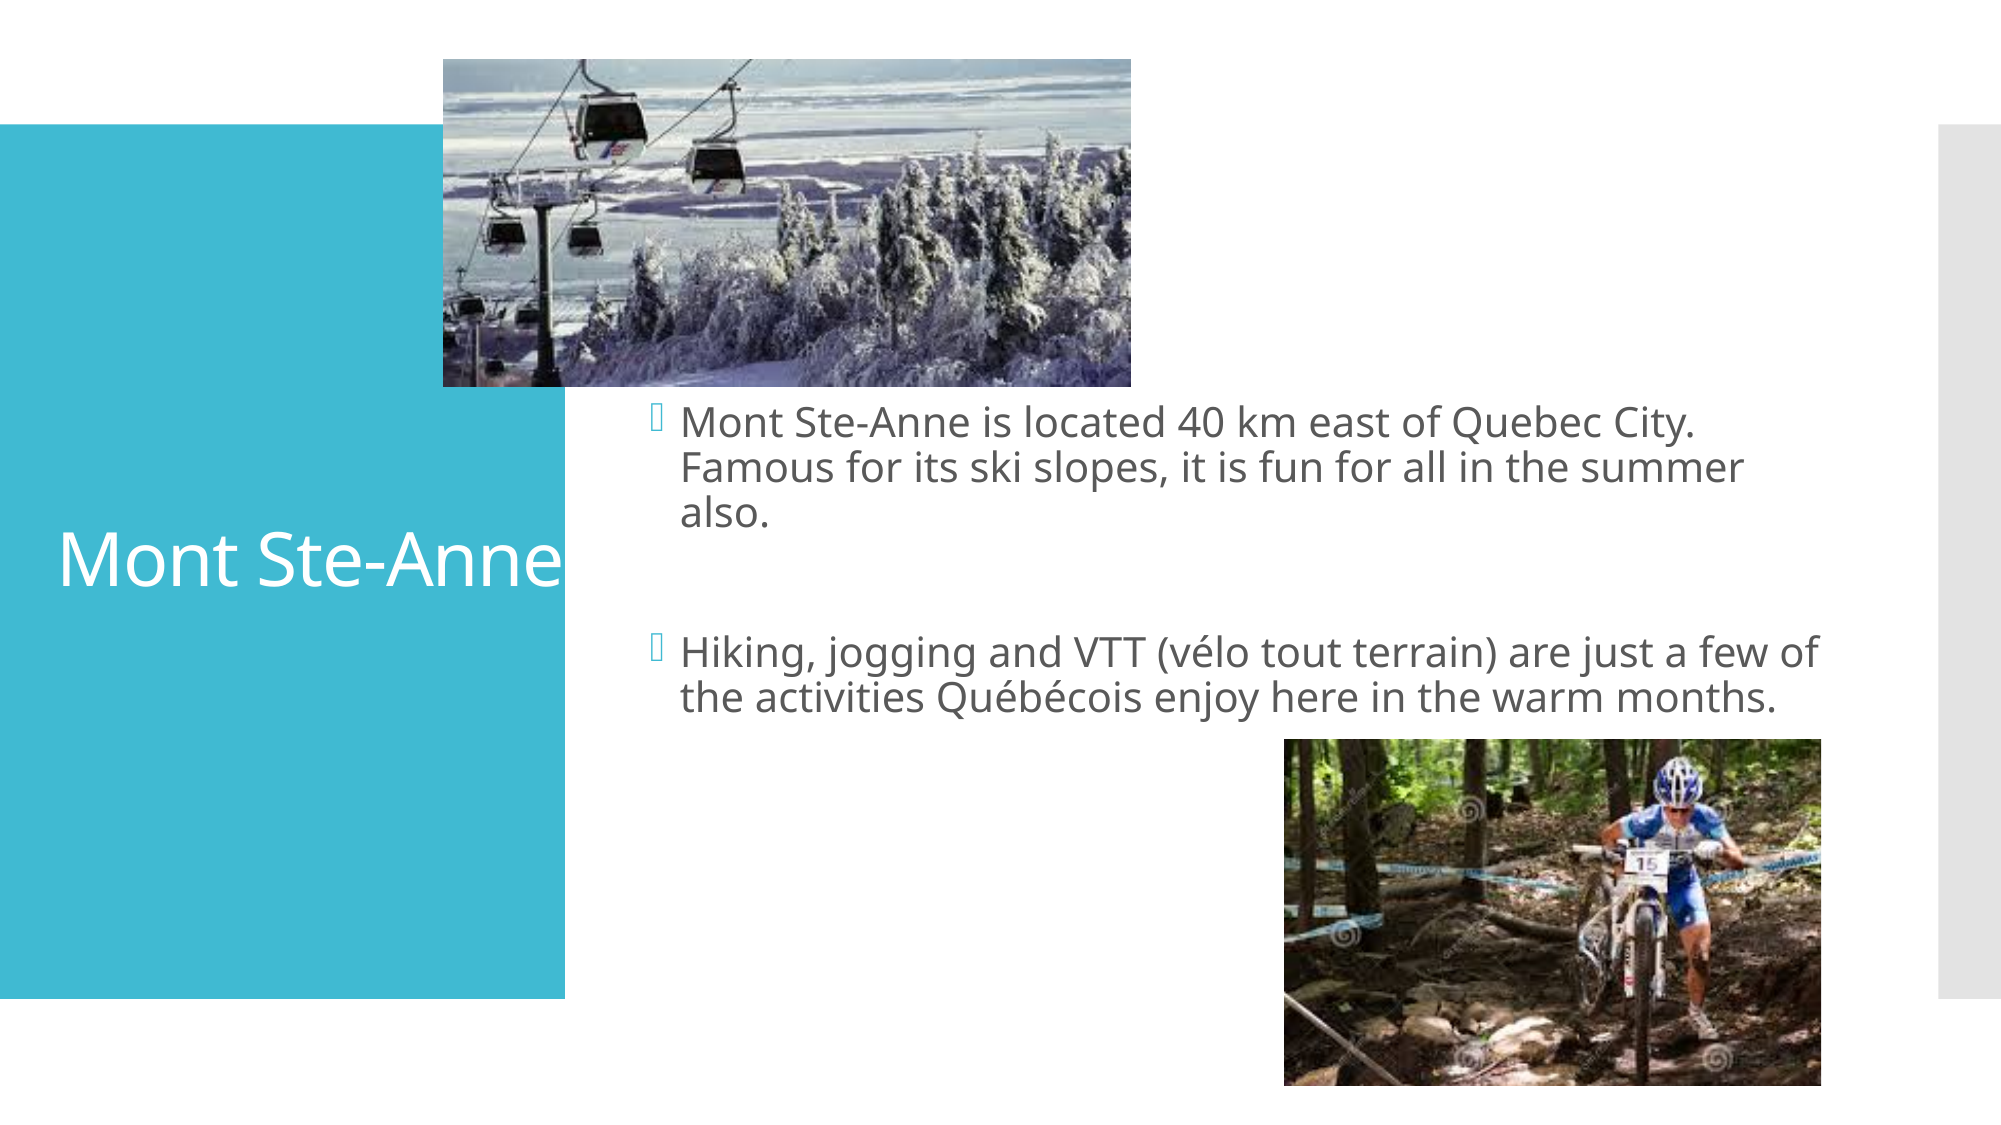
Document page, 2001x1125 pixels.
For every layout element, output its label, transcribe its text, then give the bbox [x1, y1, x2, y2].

picture [443, 59, 1131, 387]
list Mont Ste-Anne is located 40 km east of Quebec City. Famous for its ski slopes, it is fun for all in the summer also. Hiking, jogging and VTT (vélo tout terrain) are just a few of the activities Québécois enjoy here in the warm months. [634, 141, 1835, 982]
picture [1283, 739, 1822, 1086]
title Mont Ste-Anne [41, 184, 591, 940]
